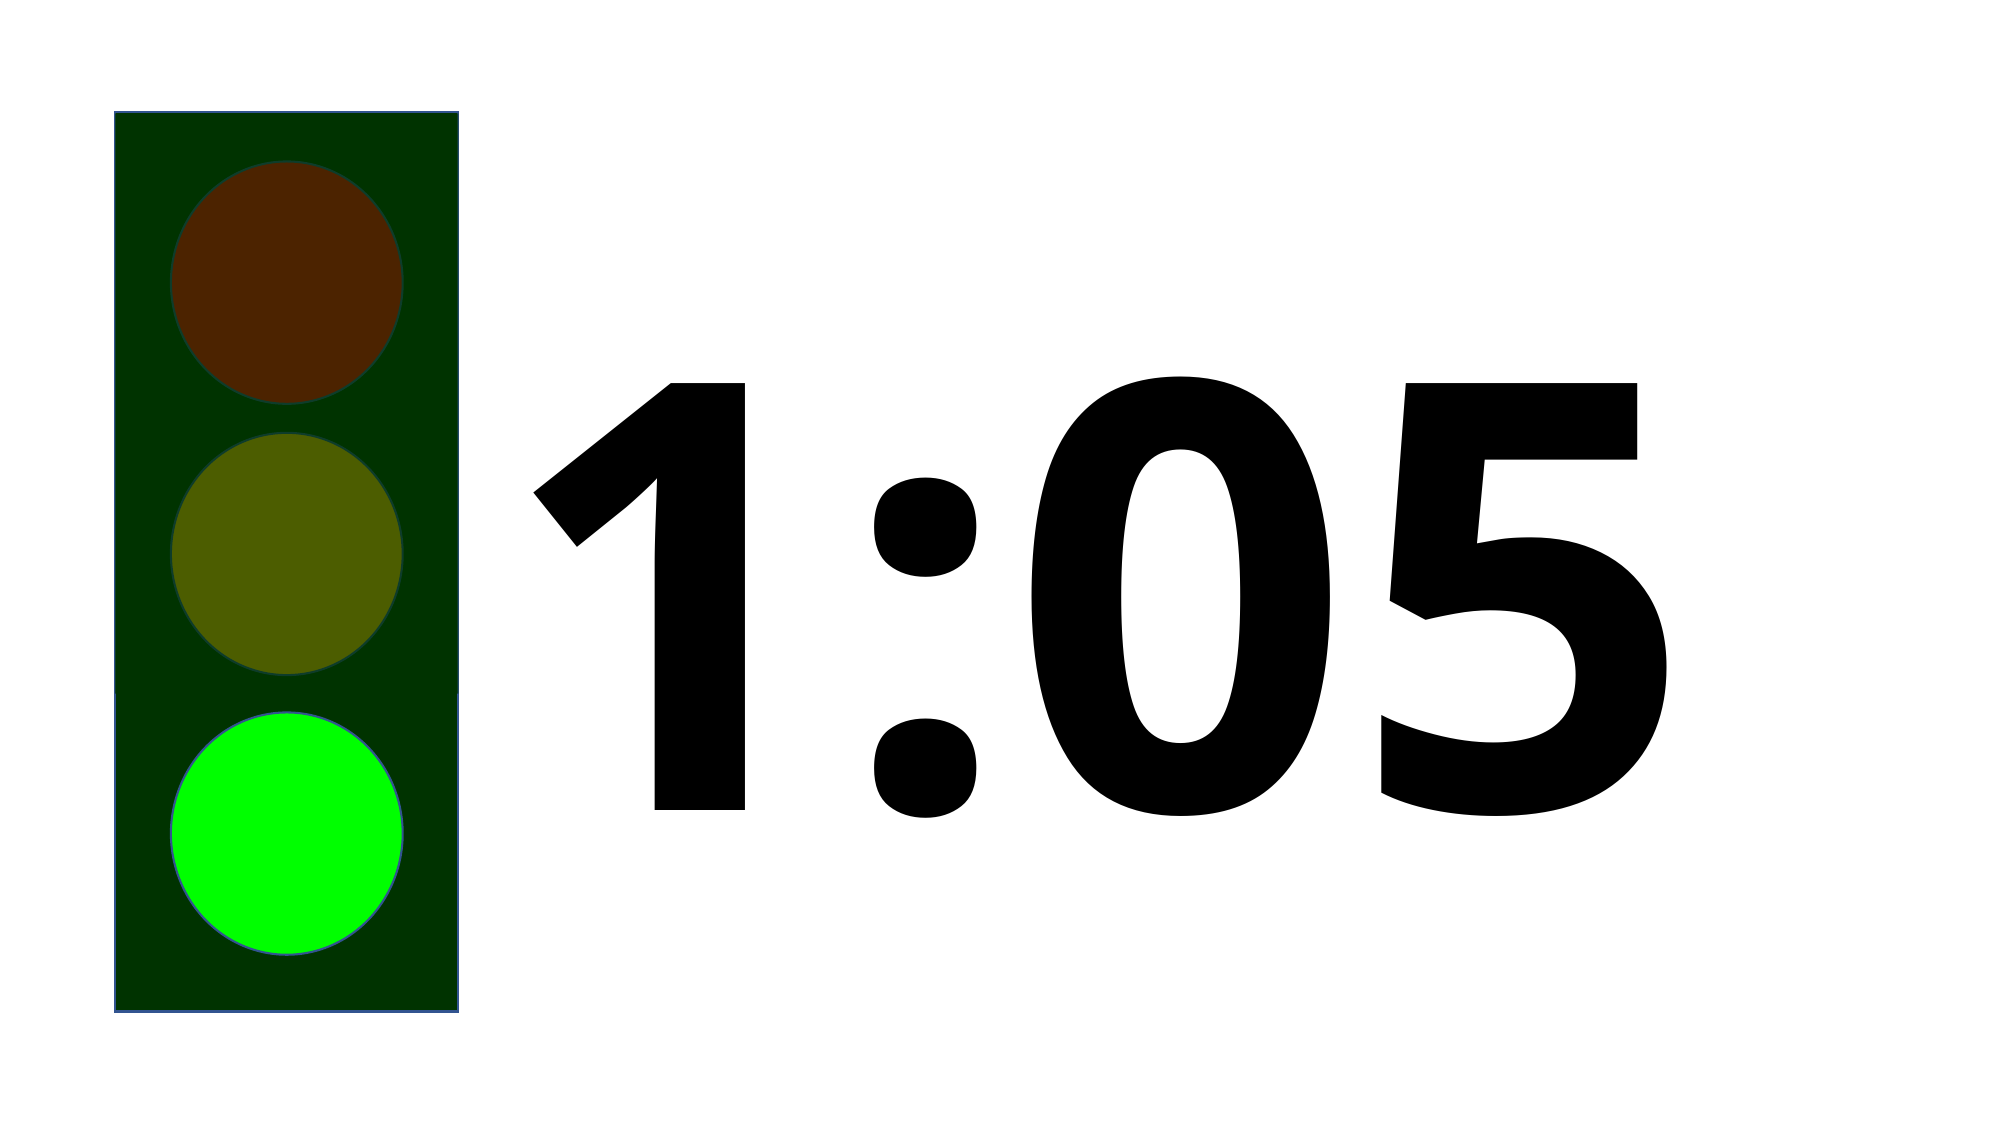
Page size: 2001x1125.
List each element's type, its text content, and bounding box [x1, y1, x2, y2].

text_box [114, 112, 459, 695]
text_box 1:05 [483, 204, 1924, 938]
text_box [169, 711, 404, 956]
text_box [114, 695, 459, 1013]
